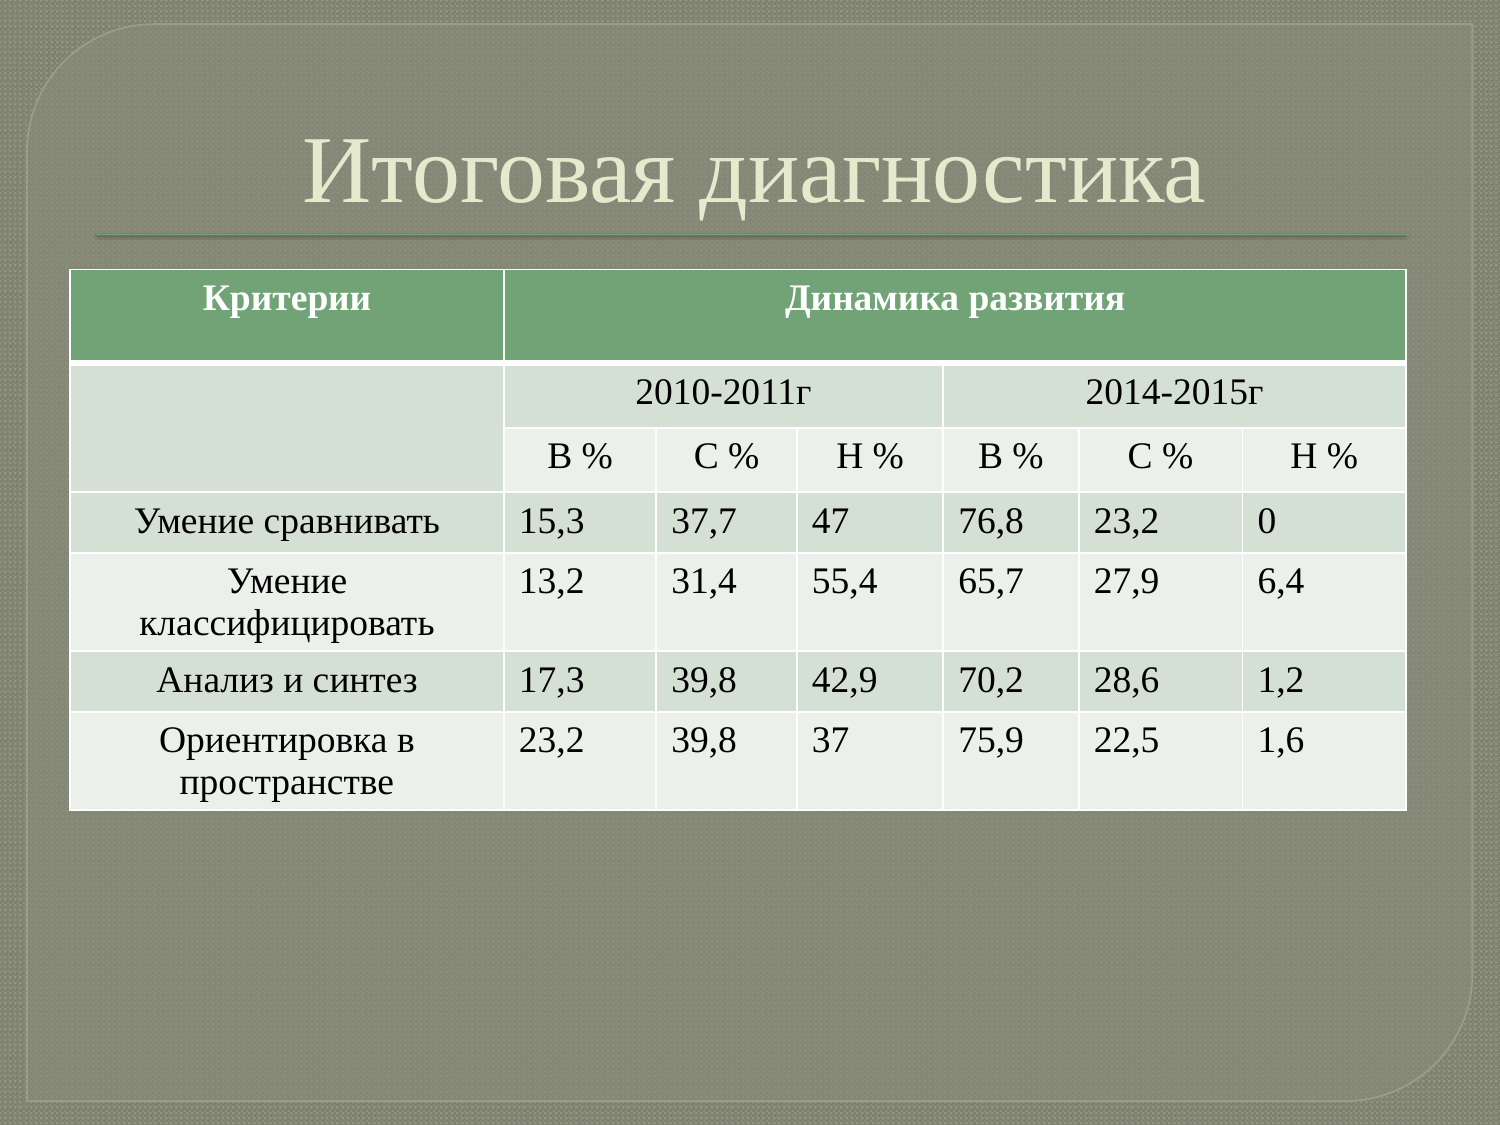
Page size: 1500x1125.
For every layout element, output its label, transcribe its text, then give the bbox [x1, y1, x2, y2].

table_cell 42,9 [798, 652, 942, 711]
table_cell 70,2 [944, 652, 1078, 711]
table_cell Ориентировка в пространстве [71, 713, 503, 809]
table_cell 23,2 [505, 713, 655, 809]
table_cell 13,2 [505, 554, 655, 650]
table_cell 65,7 [944, 554, 1078, 650]
table_cell Анализ и синтез [71, 652, 503, 711]
table_cell 2010-2011г [505, 366, 942, 427]
table_cell 47 [798, 493, 942, 552]
table_cell 39,8 [657, 652, 796, 711]
table_cell 17,3 [505, 652, 655, 711]
table_cell 23,2 [1080, 493, 1242, 552]
table_cell 22,5 [1080, 713, 1242, 809]
table_cell 1,6 [1243, 713, 1405, 809]
table_cell [71, 366, 503, 491]
table_cell 28,6 [1080, 652, 1242, 711]
table_cell 31,4 [657, 554, 796, 650]
table_cell В % [505, 429, 655, 491]
table_cell 75,9 [944, 713, 1078, 809]
table_header Критерии [71, 270, 503, 360]
table_cell С % [1080, 429, 1242, 491]
table_cell Н % [798, 429, 942, 491]
table_cell 37 [798, 713, 942, 809]
table_cell 37,7 [657, 493, 796, 552]
table_cell Умение сравнивать [71, 493, 503, 552]
table_cell В % [944, 429, 1078, 491]
table_cell 0 [1243, 493, 1405, 552]
table_cell 76,8 [944, 493, 1078, 552]
table_cell 39,8 [657, 713, 796, 809]
table_cell 15,3 [505, 493, 655, 552]
table_cell 6,4 [1243, 554, 1405, 650]
table_cell Н % [1243, 429, 1405, 491]
table_header Динамика развития [505, 270, 1405, 360]
table_cell 55,4 [798, 554, 942, 650]
title Итоговая диагностика [75, 41, 1425, 230]
table_cell 2014-2015г [944, 366, 1405, 427]
table_cell Умение классифицировать [71, 554, 503, 650]
table_cell 27,9 [1080, 554, 1242, 650]
table_cell С % [657, 429, 796, 491]
table_cell 1,2 [1243, 652, 1405, 711]
